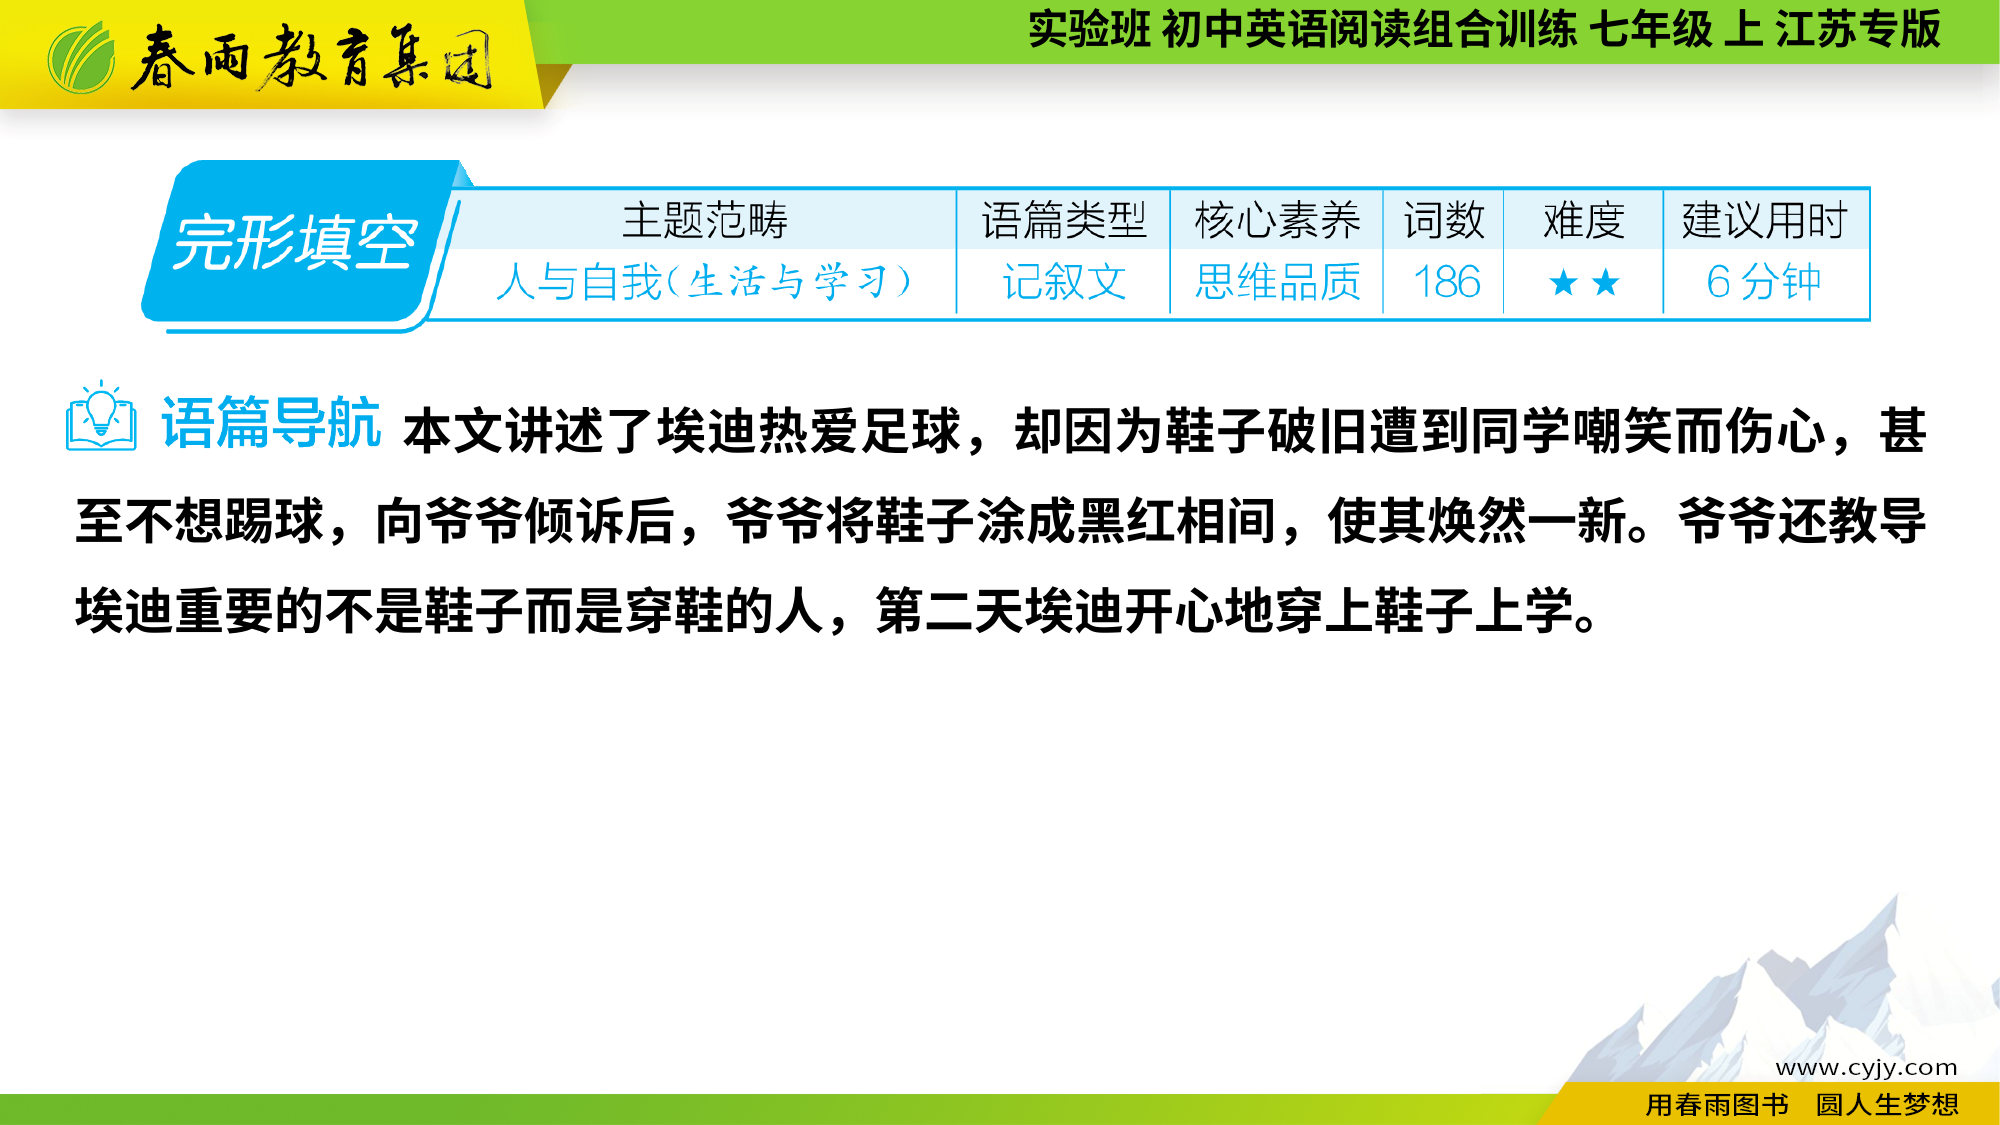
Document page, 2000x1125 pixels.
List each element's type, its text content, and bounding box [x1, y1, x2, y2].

picture [0, 0, 2000, 1125]
list 本文讲述了埃迪热爱足球，却因为鞋子破旧遭到同学嘲笑而伤心，甚至不想踢球，向爷爷倾诉后，爷爷将鞋子涂成黑红相间，使其焕然一新。爷爷还教导埃迪重要的不是鞋子而是穿鞋的人，第二天埃迪开心地穿上鞋子上学。 [59, 361, 1944, 650]
